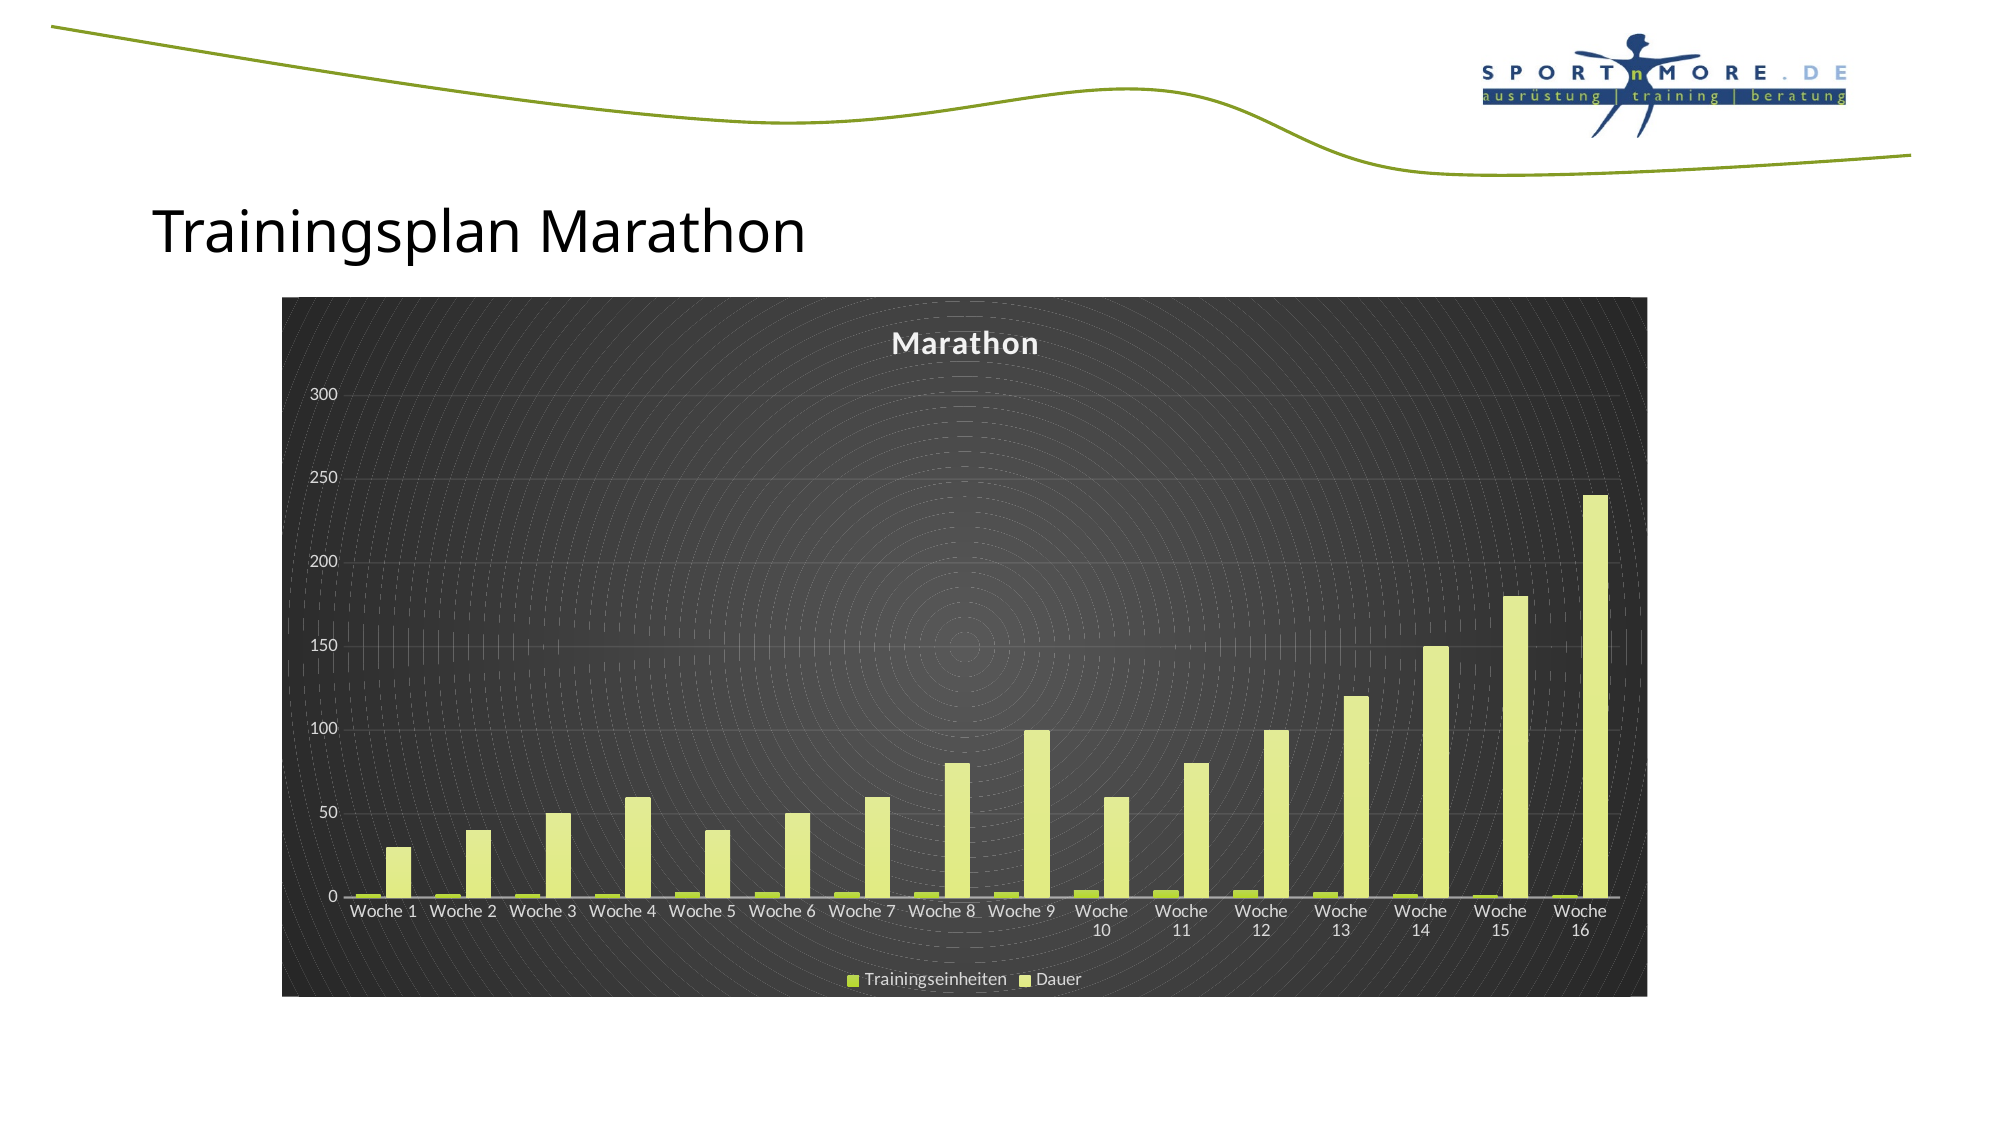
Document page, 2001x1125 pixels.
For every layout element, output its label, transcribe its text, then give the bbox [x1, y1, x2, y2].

picture [1481, 33, 1863, 138]
chart [282, 297, 1648, 997]
title Trainingsplan Marathon [137, 188, 1863, 278]
